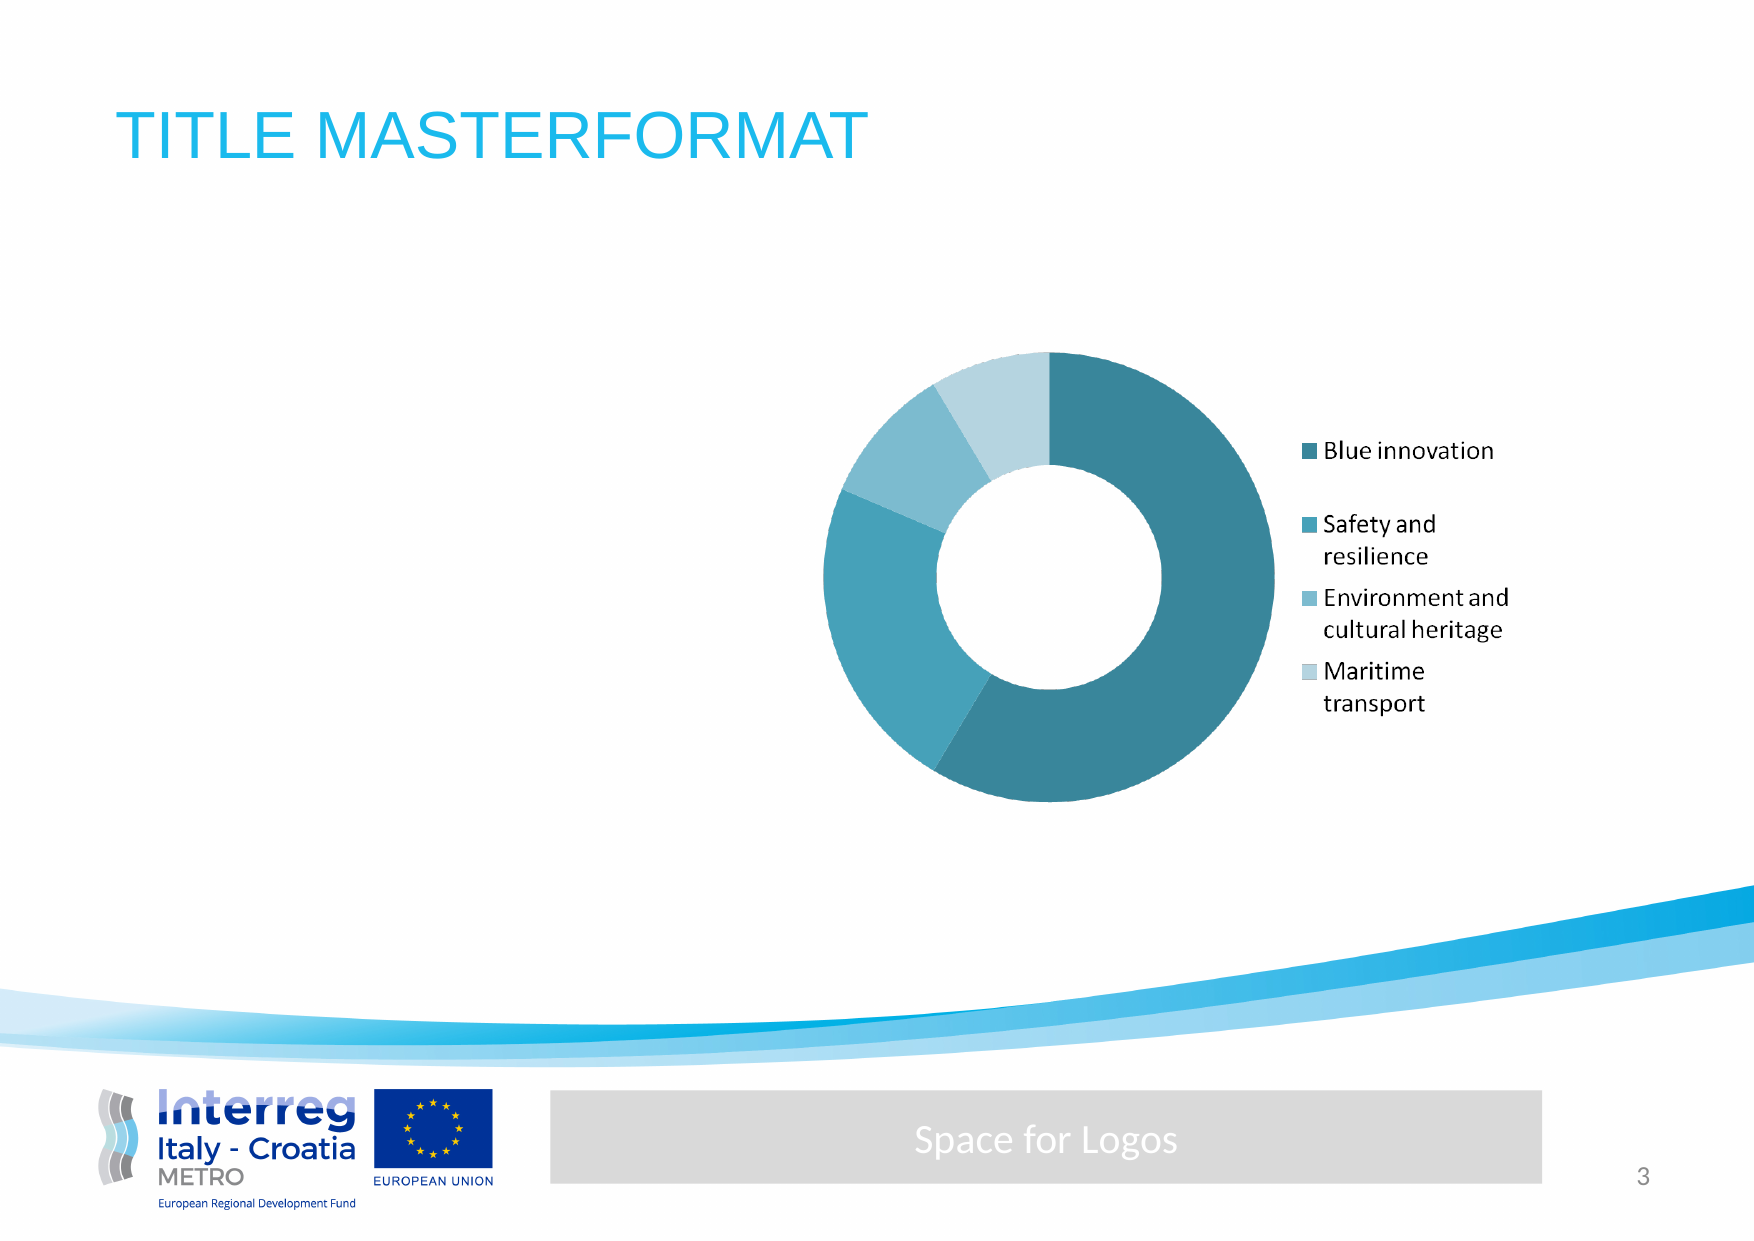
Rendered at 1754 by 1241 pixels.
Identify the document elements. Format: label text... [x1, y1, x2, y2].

slide_number 3 [1607, 1141, 1666, 1208]
picture [0, 0, 1754, 1241]
text_box Space for Logos [549, 1089, 1543, 1185]
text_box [801, 315, 1530, 839]
text_box TITLE MASTERFORMAT [97, 83, 1656, 181]
